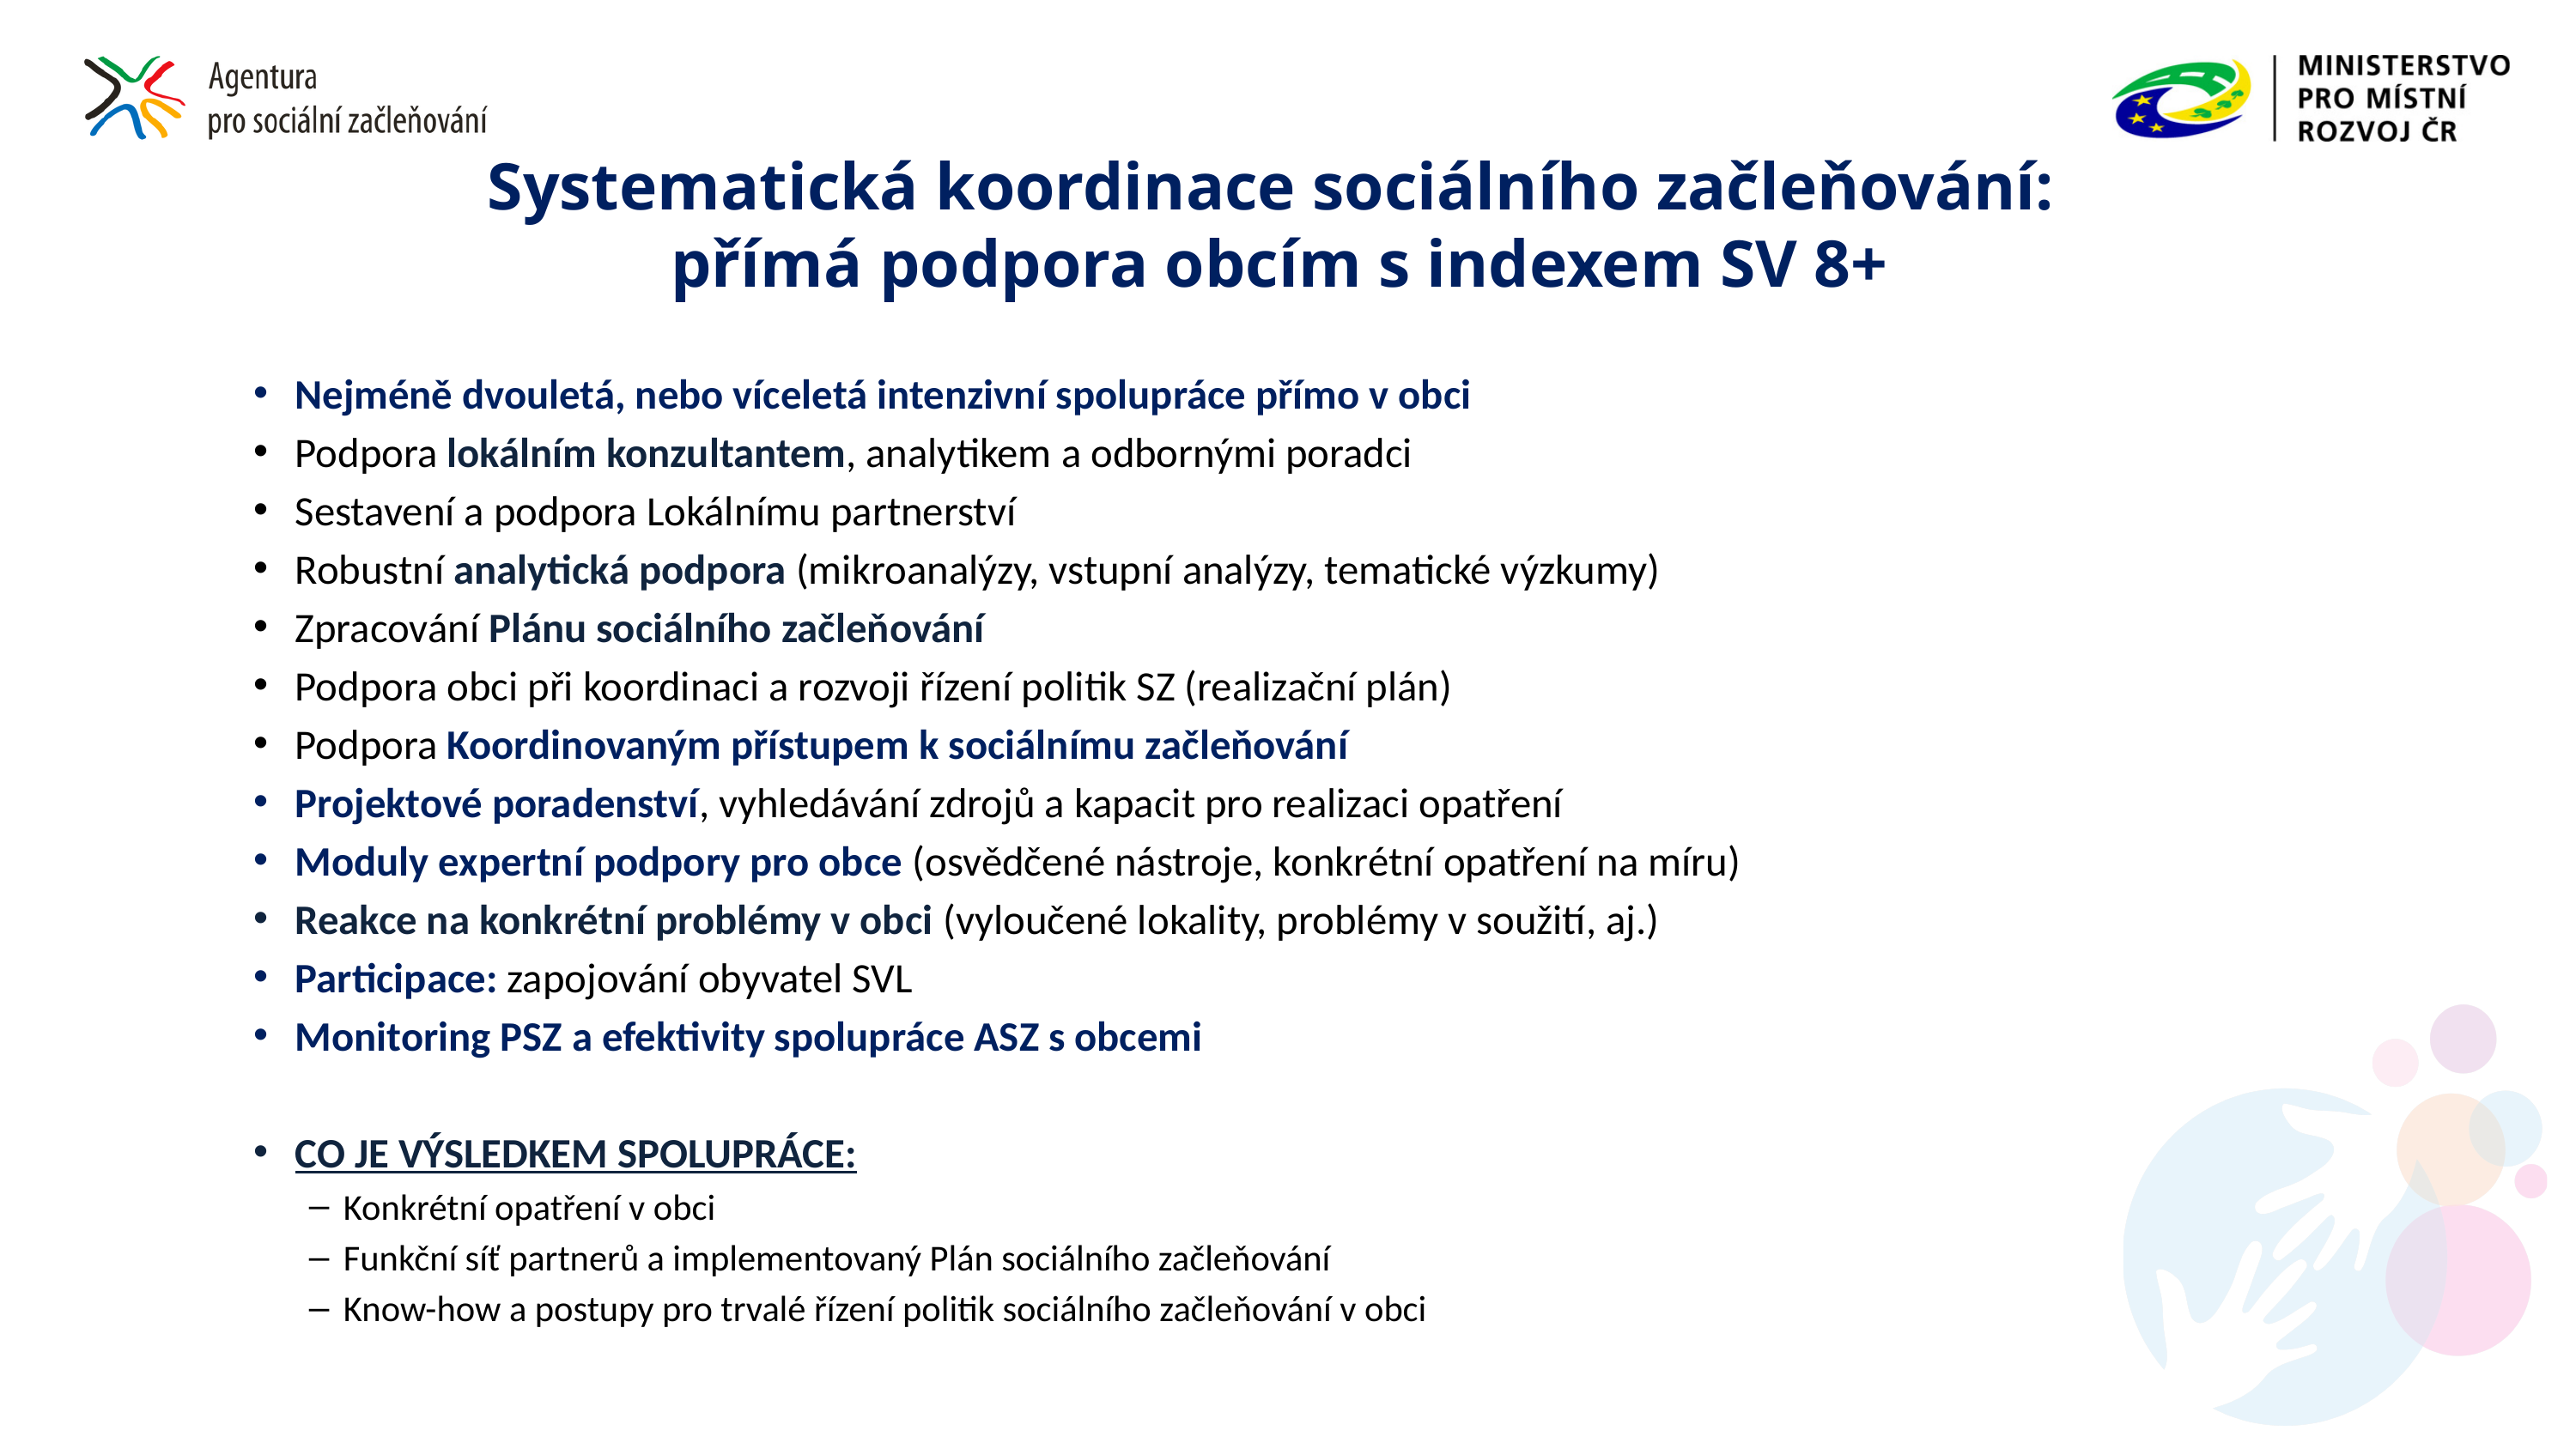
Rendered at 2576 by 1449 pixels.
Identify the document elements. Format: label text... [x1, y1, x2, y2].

title Systematická koordinace sociálního začleňování: přímá podpora obcím s indexem SV 8+ [200, 120, 2360, 326]
picture [2111, 55, 2510, 142]
list Nejméně dvouletá, nebo víceletá intenzivní spolupráce přímo v obci Podpora lokálním konzultantem, analytikem a odbornými poradci Sestavení a podpora Lokálnímu partnerství Robustní analytická podpora (mikroanalýzy, vstupní analýzy, tematické výzkumy) Zpracování Plánu sociálního začleňování Podpora obci při koordinaci a rozvoji řízení politik SZ (realizační plán) Podpora Koordinovaným přístupem k sociálnímu začleňování Projektové poradenství, vyhledávání zdrojů a kapacit pro realizaci opatření Moduly expertní podpory pro obce (osvědčené nástroje, konkrétní opatření na míru) Reakce na konkrétní problémy v obci (vyloučené lokality, problémy v soužití, aj.) Participace: zapojování obyvatel SVL Monitoring PSZ a efektivity spolupráce ASZ s obcemi CO JE VÝSLEDKEM SPOLUPRÁCE: Konkrétní opatření v obci Funkční síť partnerů a implementovaný Plán sociálního začleňování Know-how a postupy pro trvalé řízení politik sociálního začleňování v obci [240, 360, 2336, 1349]
picture [66, 38, 505, 159]
